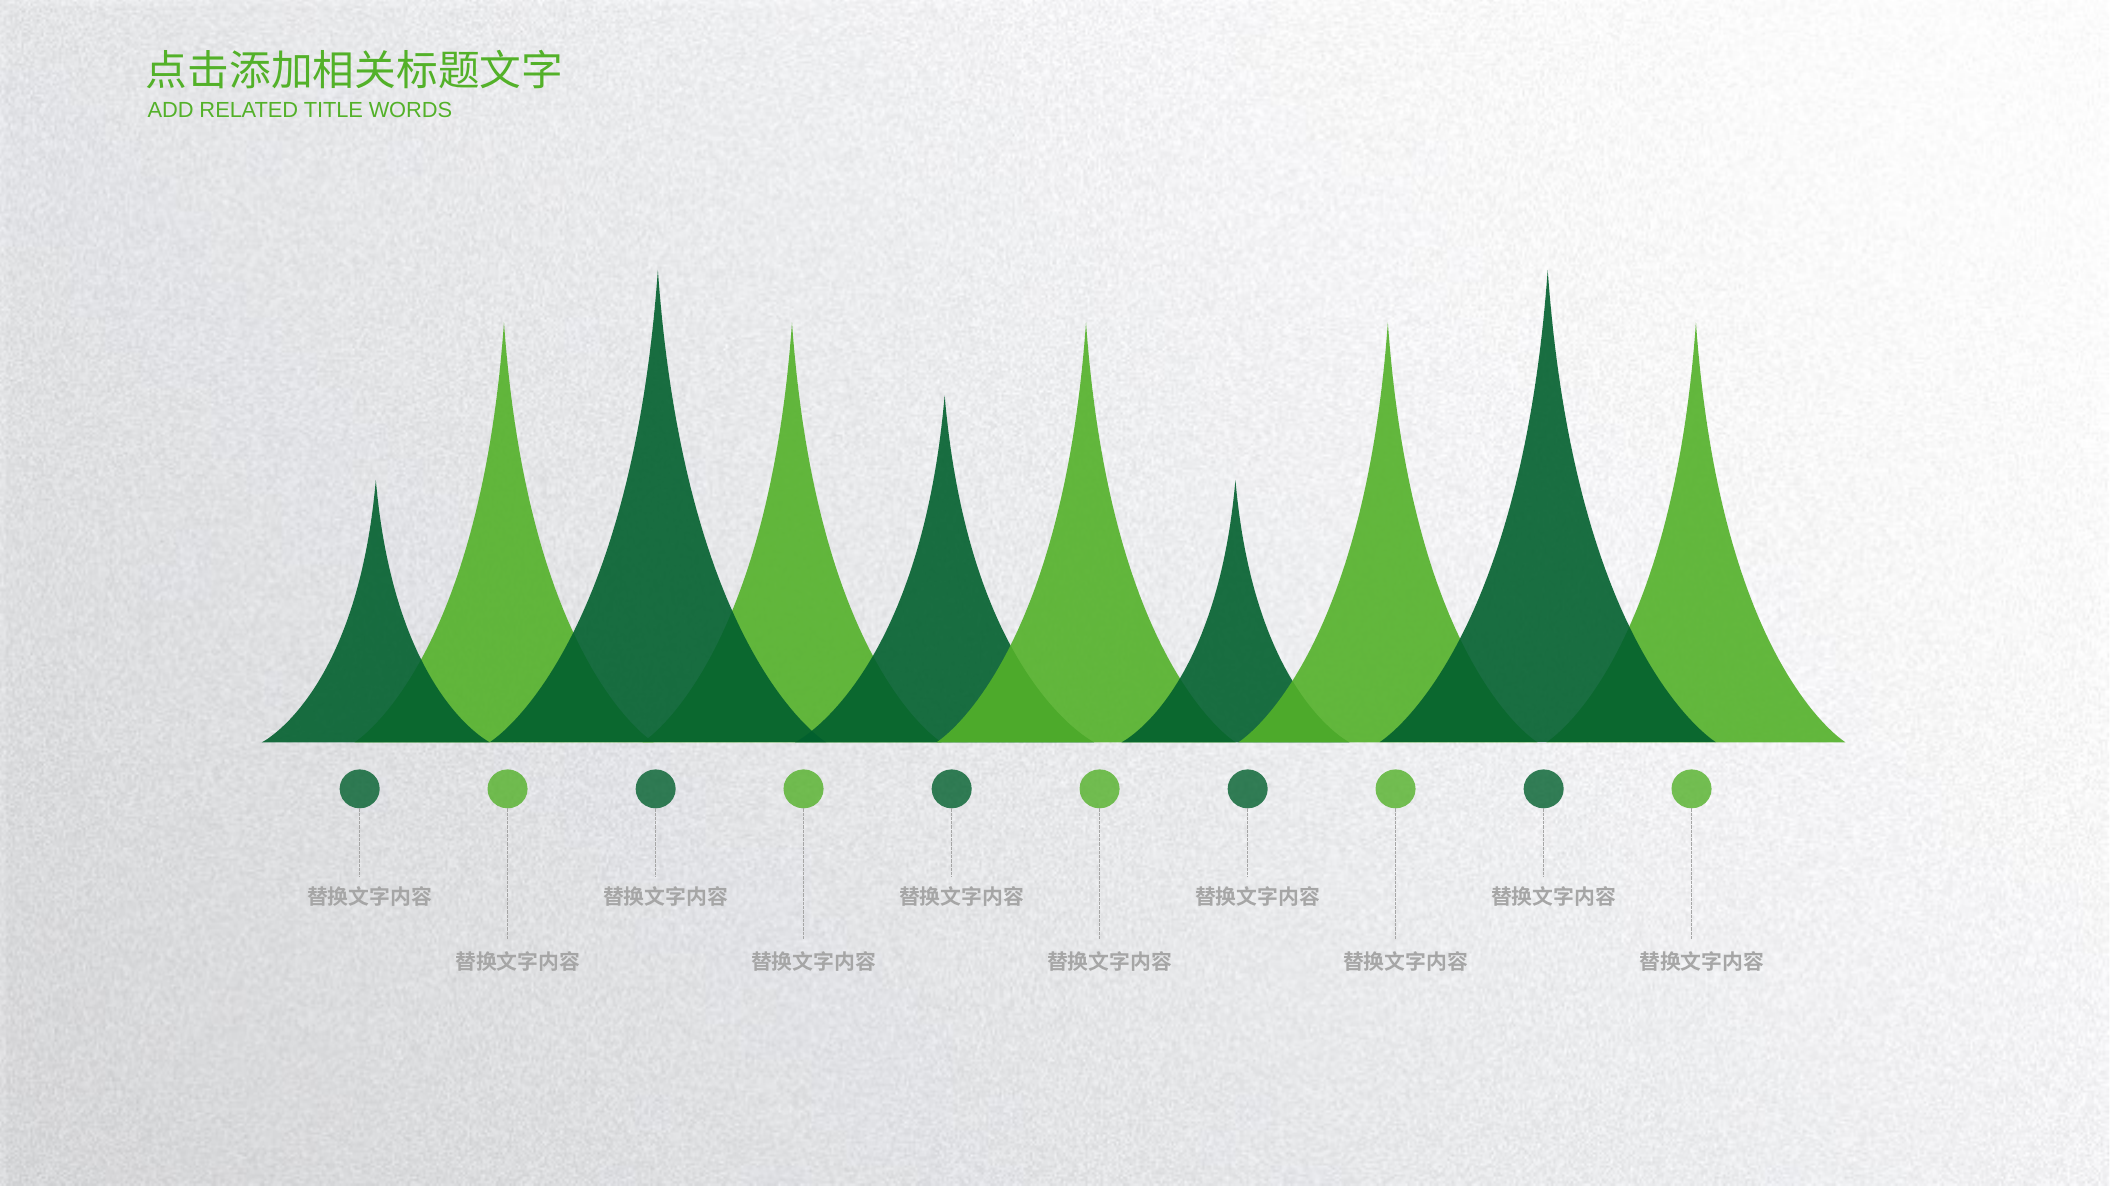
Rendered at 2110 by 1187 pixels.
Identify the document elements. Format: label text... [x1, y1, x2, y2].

text_box [1630, 322, 1846, 743]
text_box [1121, 479, 1292, 743]
text_box 点击添加相关标题文字 [145, 43, 564, 95]
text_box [898, 769, 1025, 909]
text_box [306, 769, 433, 909]
text_box [732, 322, 873, 730]
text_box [602, 769, 729, 909]
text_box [1046, 769, 1173, 975]
text_box [795, 395, 1010, 743]
text_box [421, 322, 573, 741]
text_box [1379, 269, 1716, 743]
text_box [1342, 769, 1469, 975]
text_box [750, 769, 877, 975]
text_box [1490, 769, 1617, 909]
text_box [489, 269, 811, 743]
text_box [454, 769, 581, 975]
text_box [1194, 769, 1321, 909]
text_box ADD RELATED TITLE WORDS [147, 96, 453, 123]
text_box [1638, 769, 1765, 975]
text_box [1238, 322, 1460, 743]
text_box [936, 322, 1180, 743]
picture [0, 0, 2110, 1186]
text_box [261, 479, 489, 743]
